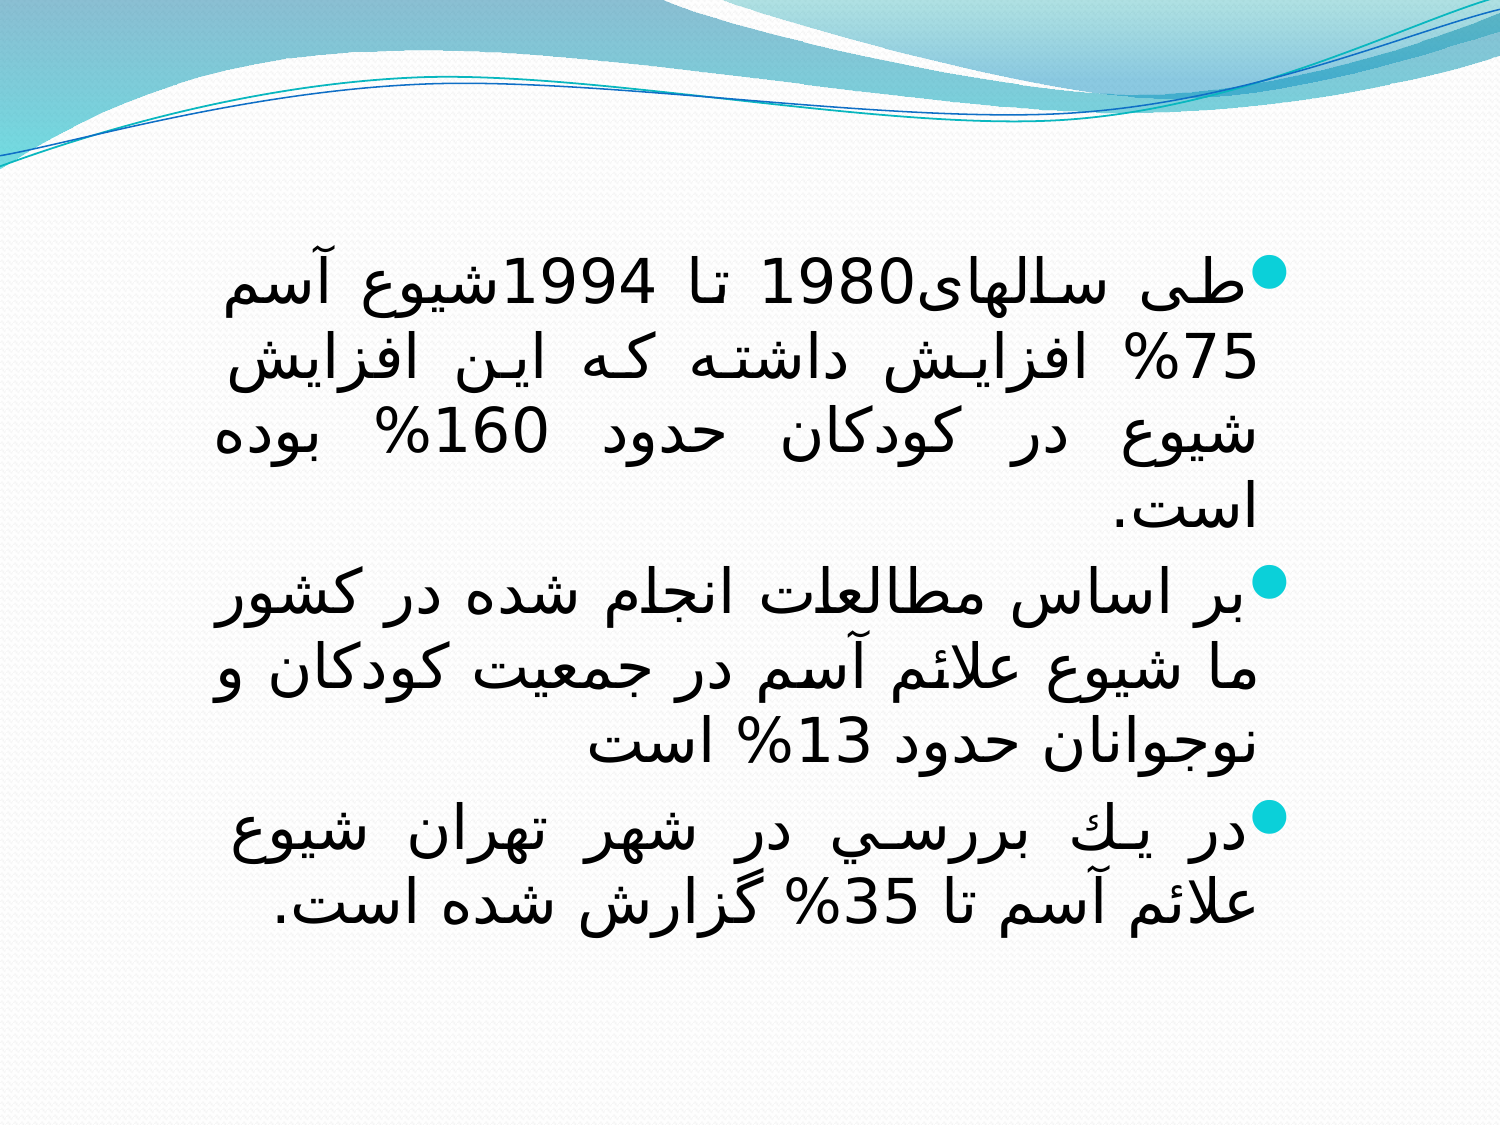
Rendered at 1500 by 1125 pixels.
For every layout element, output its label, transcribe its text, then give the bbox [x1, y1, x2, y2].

list طی سالهای1980 تا 1994شیوع آسم 75% افزایش داشته که این افزایش شیوع در کودکان حدود 160% بوده است. بر اساس مطالعات انجام شده در کشور ما شیوع علائم آسم در جمعیت کودکان و نوجوانان حدود 13% است در يك بررسي در شهر تهران شیوع علائم آسم تا 35% گزارش شده است. [199, 234, 1317, 950]
